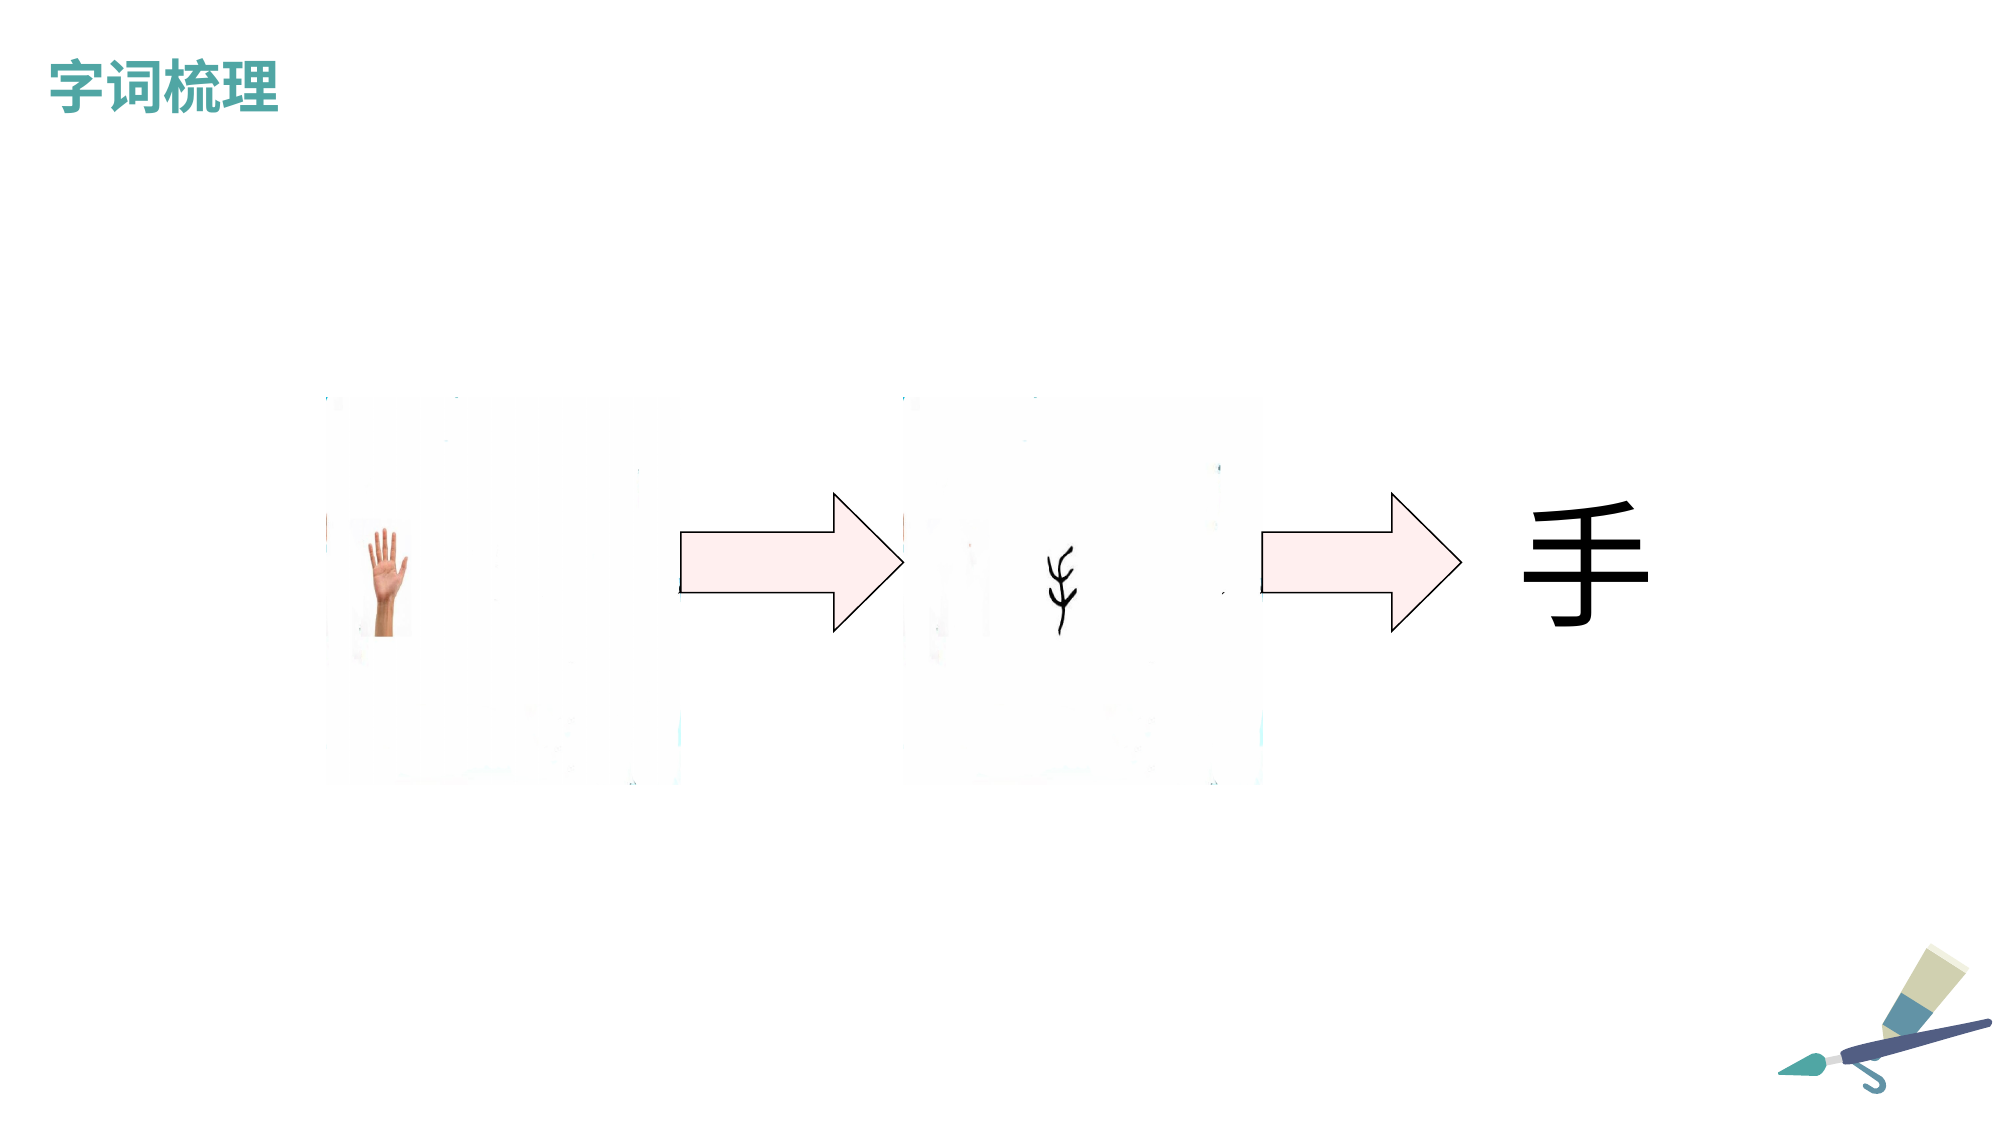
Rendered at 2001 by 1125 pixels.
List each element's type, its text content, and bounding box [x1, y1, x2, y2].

text_box 手 [1503, 471, 1775, 652]
text_box [681, 493, 903, 632]
text_box [1263, 493, 1462, 632]
picture [326, 397, 681, 785]
picture [903, 396, 1263, 785]
text_box 字词梳理 [32, 42, 295, 128]
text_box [1811, 945, 1974, 1125]
